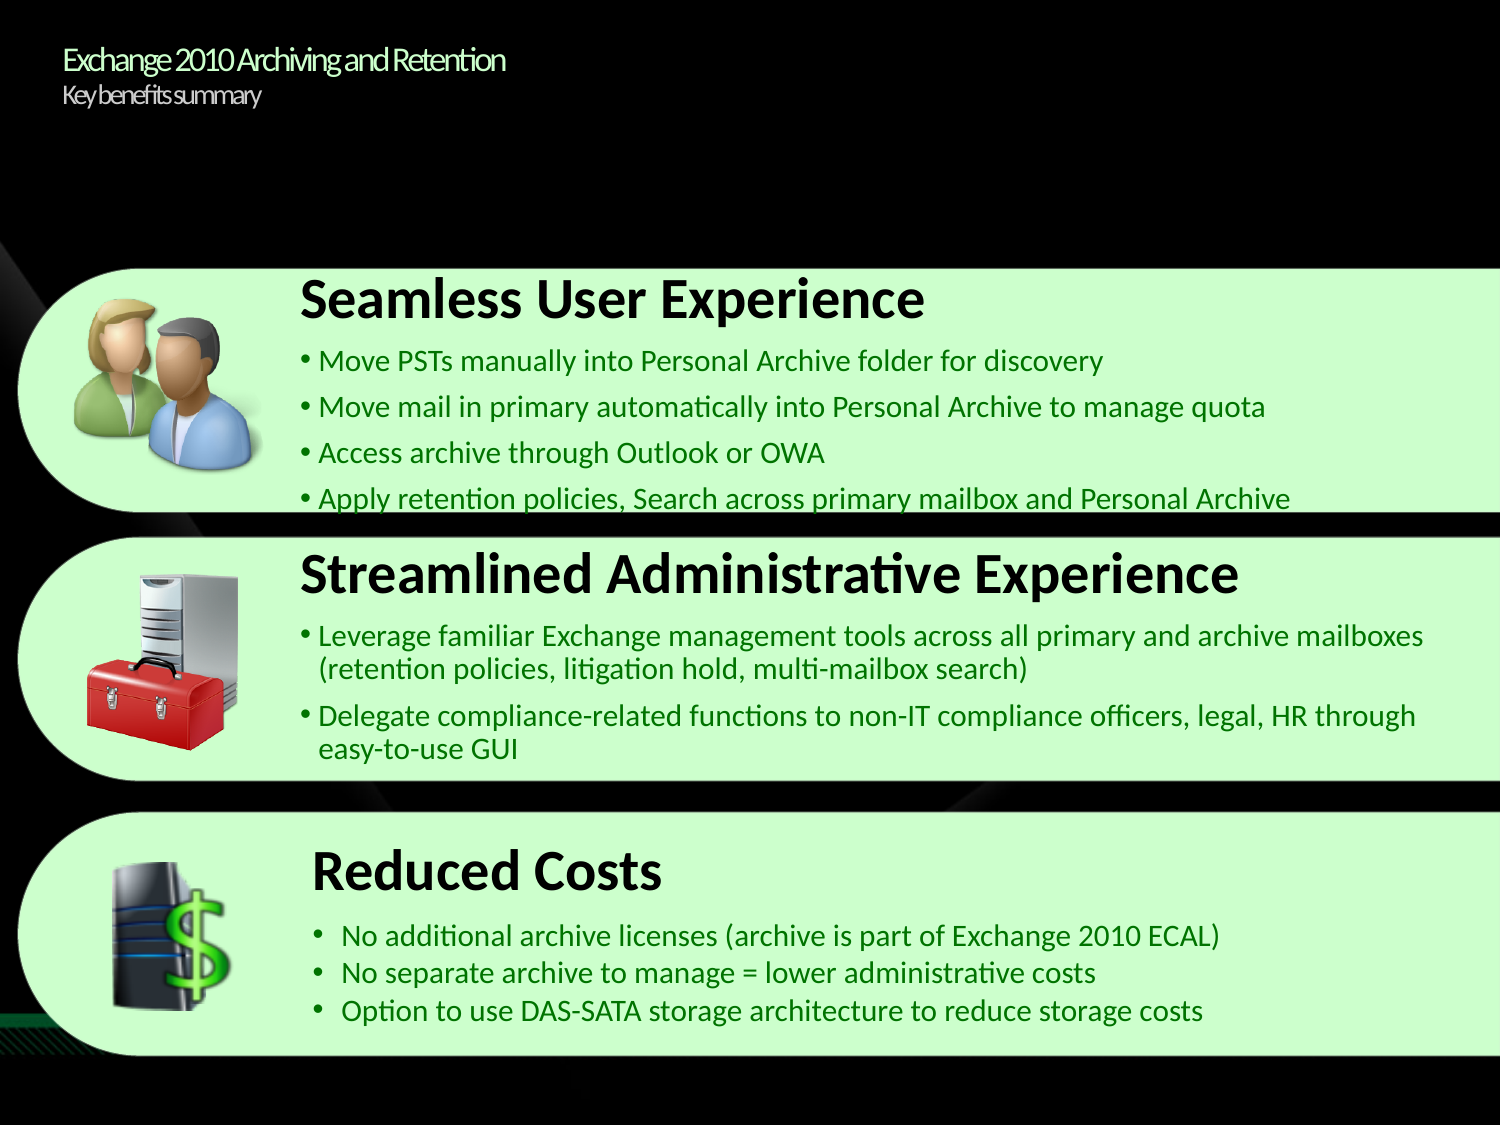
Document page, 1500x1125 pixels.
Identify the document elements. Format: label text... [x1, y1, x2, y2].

text_box [18, 537, 287, 781]
text_box Reduced Costs No additional archive licenses (archive is part of Exchange 2010 ECAL) No separate archive to manage = lower administrative costs Option to use DAS-SATA storage architecture to reduce storage costs [300, 833, 1453, 1034]
text_box Streamlined Administrative Experience Leverage familiar Exchange management tools across all primary and archive mailboxes (retention policies, litigation hold, multi-mailbox search) Delegate compliance-related functions to non-IT compliance officers, legal, HR through easy-to-use GUI [287, 537, 1500, 812]
text_box Seamless User Experience Move PSTs manually into Personal Archive folder for discovery Move mail in primary automatically into Personal Archive to manage quota Access archive through Outlook or OWA Apply retention policies, Search across primary mailbox and Personal Archive [287, 262, 1500, 523]
picture [87, 574, 238, 751]
picture [71, 296, 265, 476]
text_box [18, 268, 287, 512]
text_box [18, 812, 1500, 1056]
title Exchange 2010 Archiving and Retention Key benefits summary [62, 37, 1438, 147]
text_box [112, 862, 238, 1011]
picture [0, 0, 1500, 1125]
